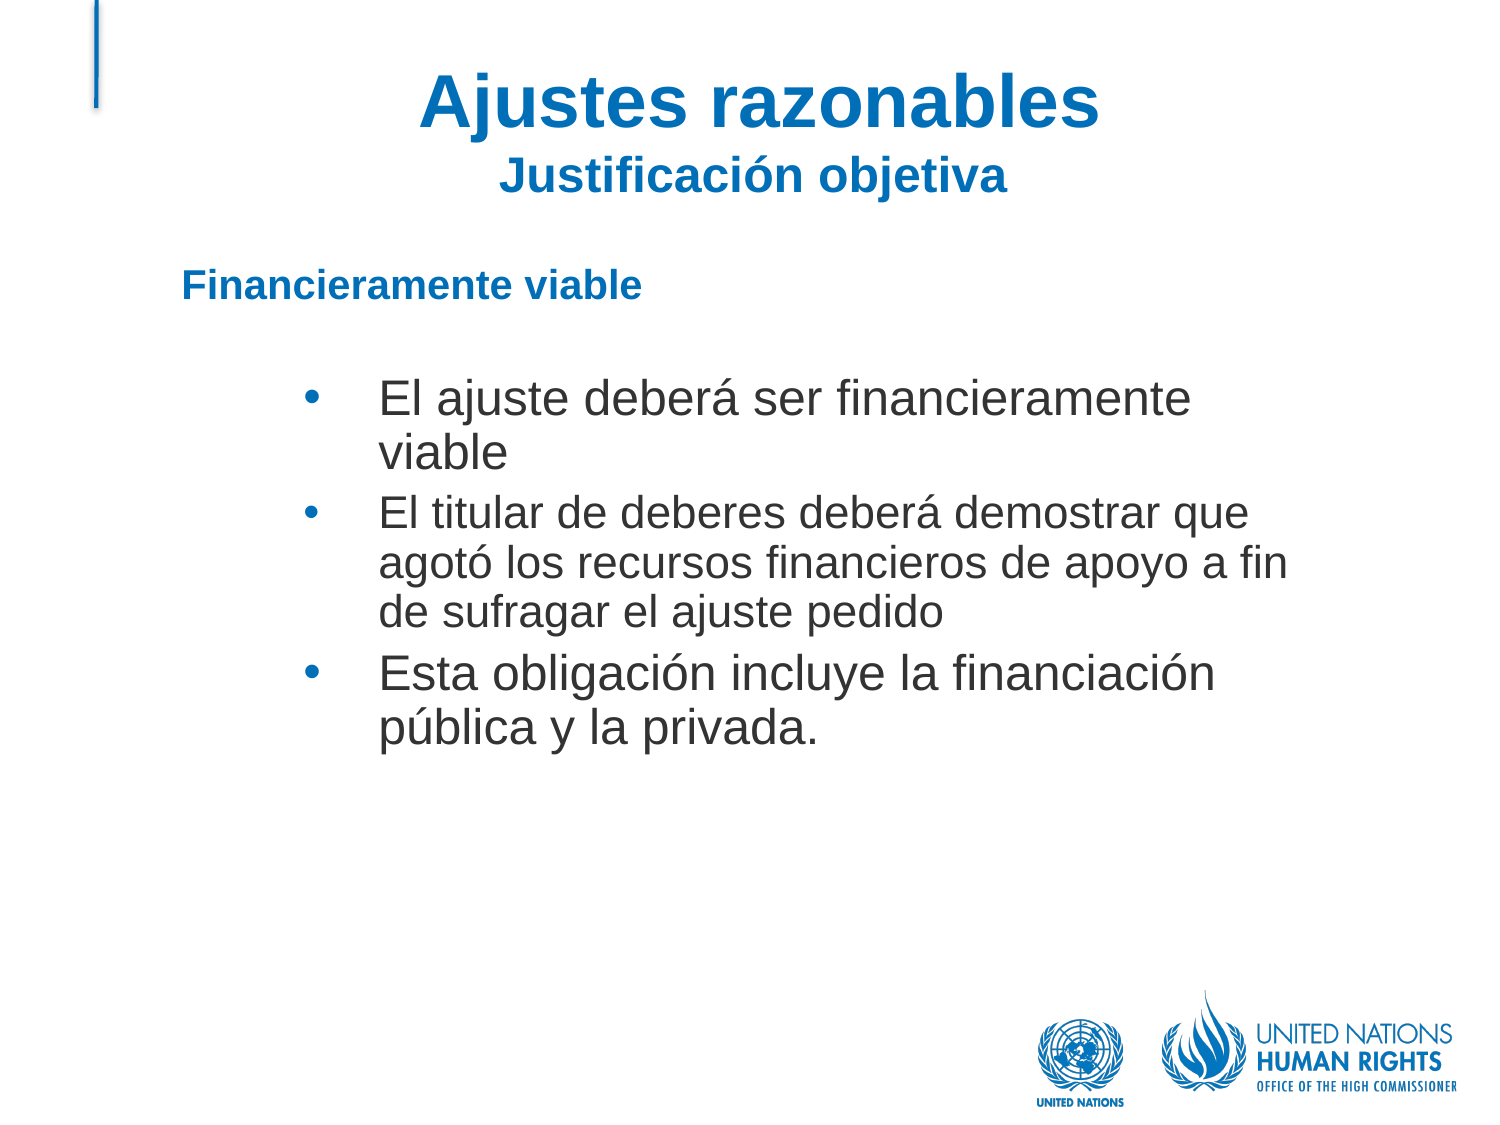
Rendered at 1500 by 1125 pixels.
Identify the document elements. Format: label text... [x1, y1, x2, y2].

text_box Financieramente viable El ajuste deberá ser financieramente viable El titular de deberes deberá demostrar que agotó los recursos financieros de apoyo a fin de sufragar el ajuste pedido Esta obligación incluye la financiación pública y la privada. [166, 256, 1325, 925]
title Ajustes razonables Justificación objetiva [64, 45, 1456, 224]
picture [1037, 990, 1457, 1107]
